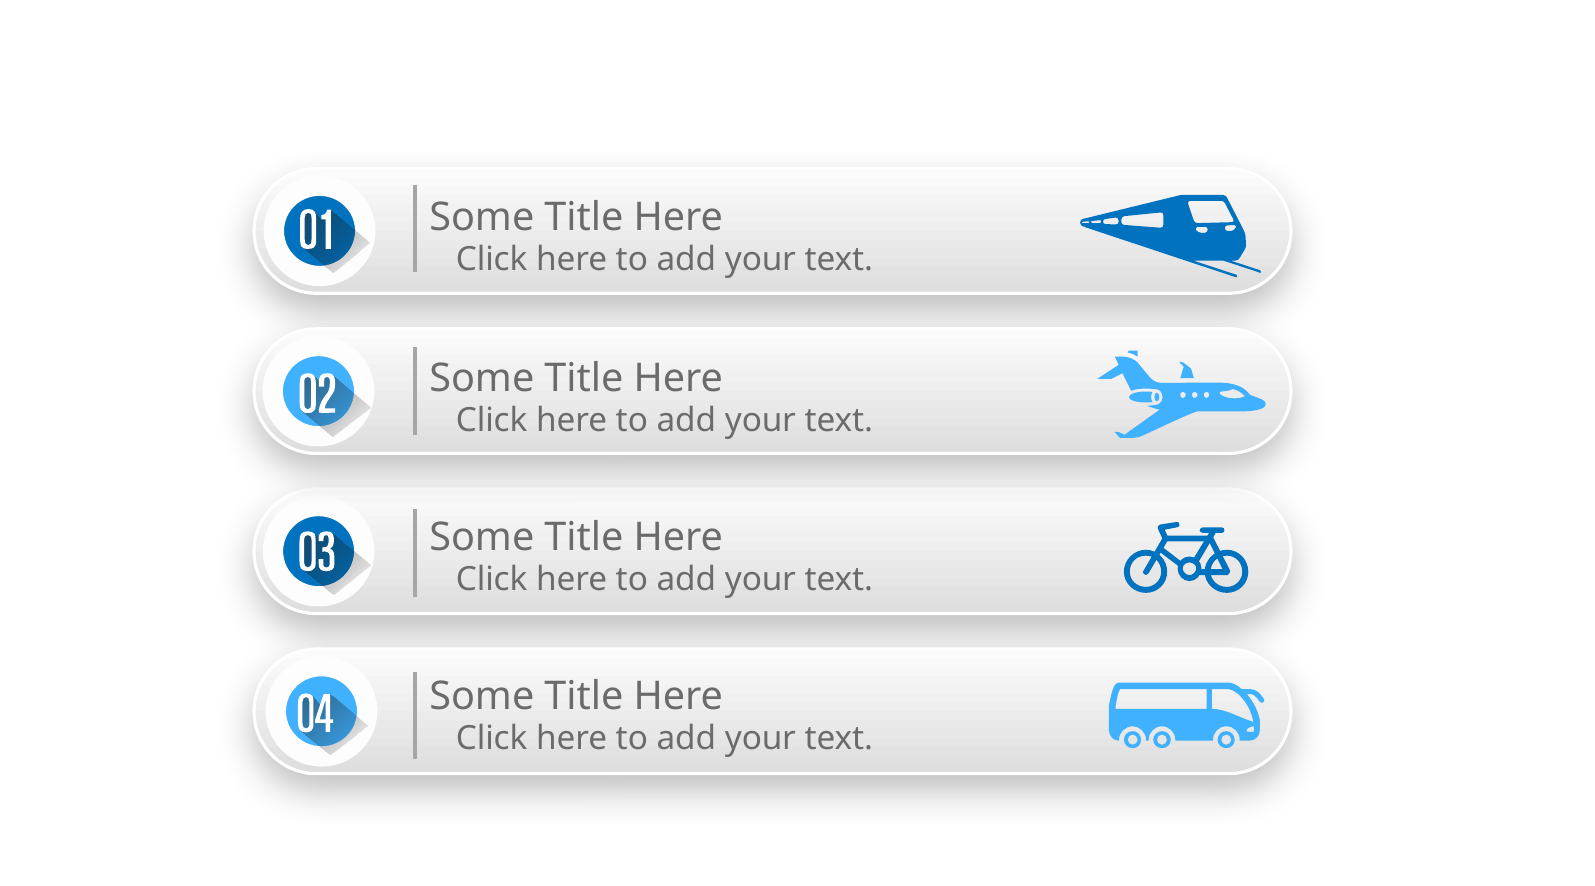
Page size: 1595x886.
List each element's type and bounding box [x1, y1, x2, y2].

text_box [253, 648, 1292, 774]
text_box [253, 328, 1292, 534]
text_box [253, 168, 1292, 294]
text_box [253, 541, 1292, 614]
